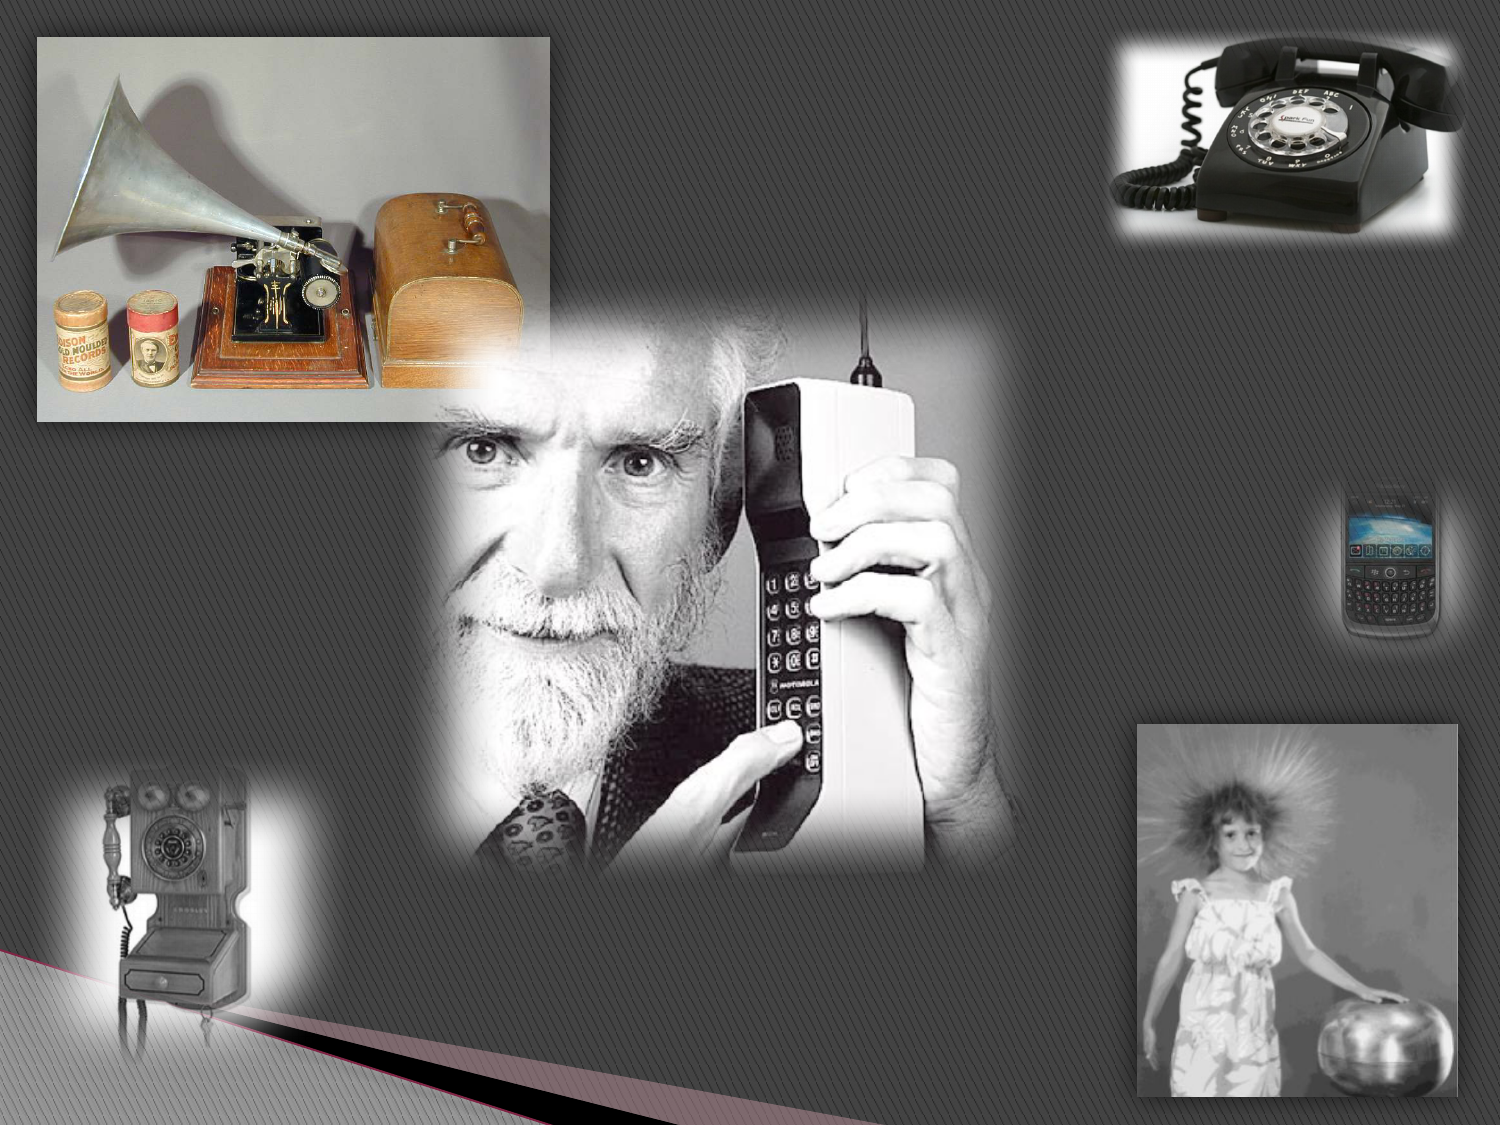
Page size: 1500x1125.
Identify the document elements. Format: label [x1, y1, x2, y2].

picture [1287, 462, 1500, 676]
picture [37, 37, 1044, 888]
picture [1137, 724, 1458, 1098]
picture [23, 749, 354, 1079]
picture [1099, 24, 1472, 255]
